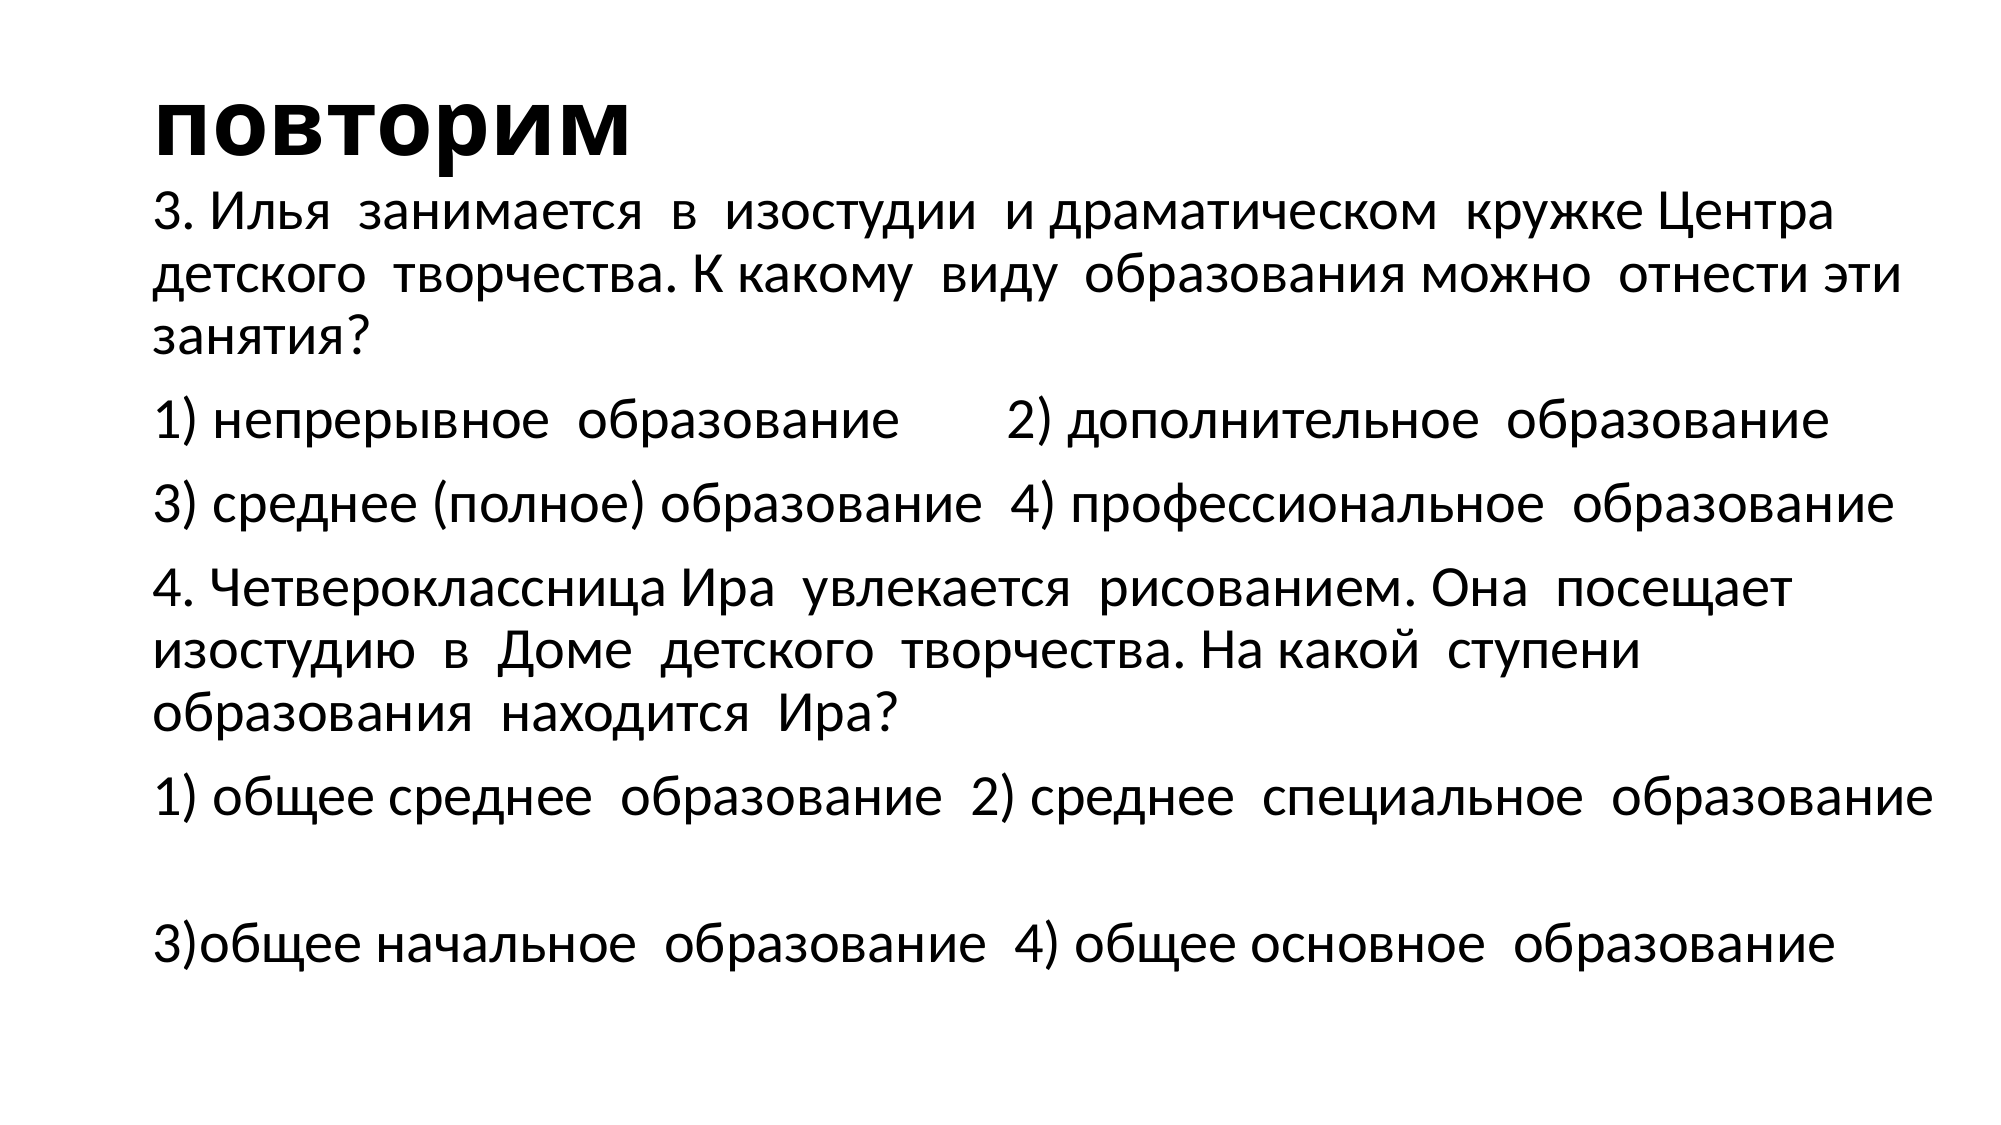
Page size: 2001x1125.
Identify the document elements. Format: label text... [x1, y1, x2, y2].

title повторим [137, 59, 1863, 171]
list 3. Илья занимается в изостудии и драматическом кружке Центра детского творчества. К какому виду образования можно отнести эти занятия? 1) непрерывное образование 2) дополнительное образование 3) среднее (полное) образование 4) профессиональное образование 4. Четвероклассница Ира увлекается рисованием. Она посещает изостудию в Доме детского творчества. На какой ступени образования находится Ира? 1) общее среднее образование 2) среднее специальное образование 3)общее начальное образование 4) общее основное образование [137, 171, 1956, 1014]
